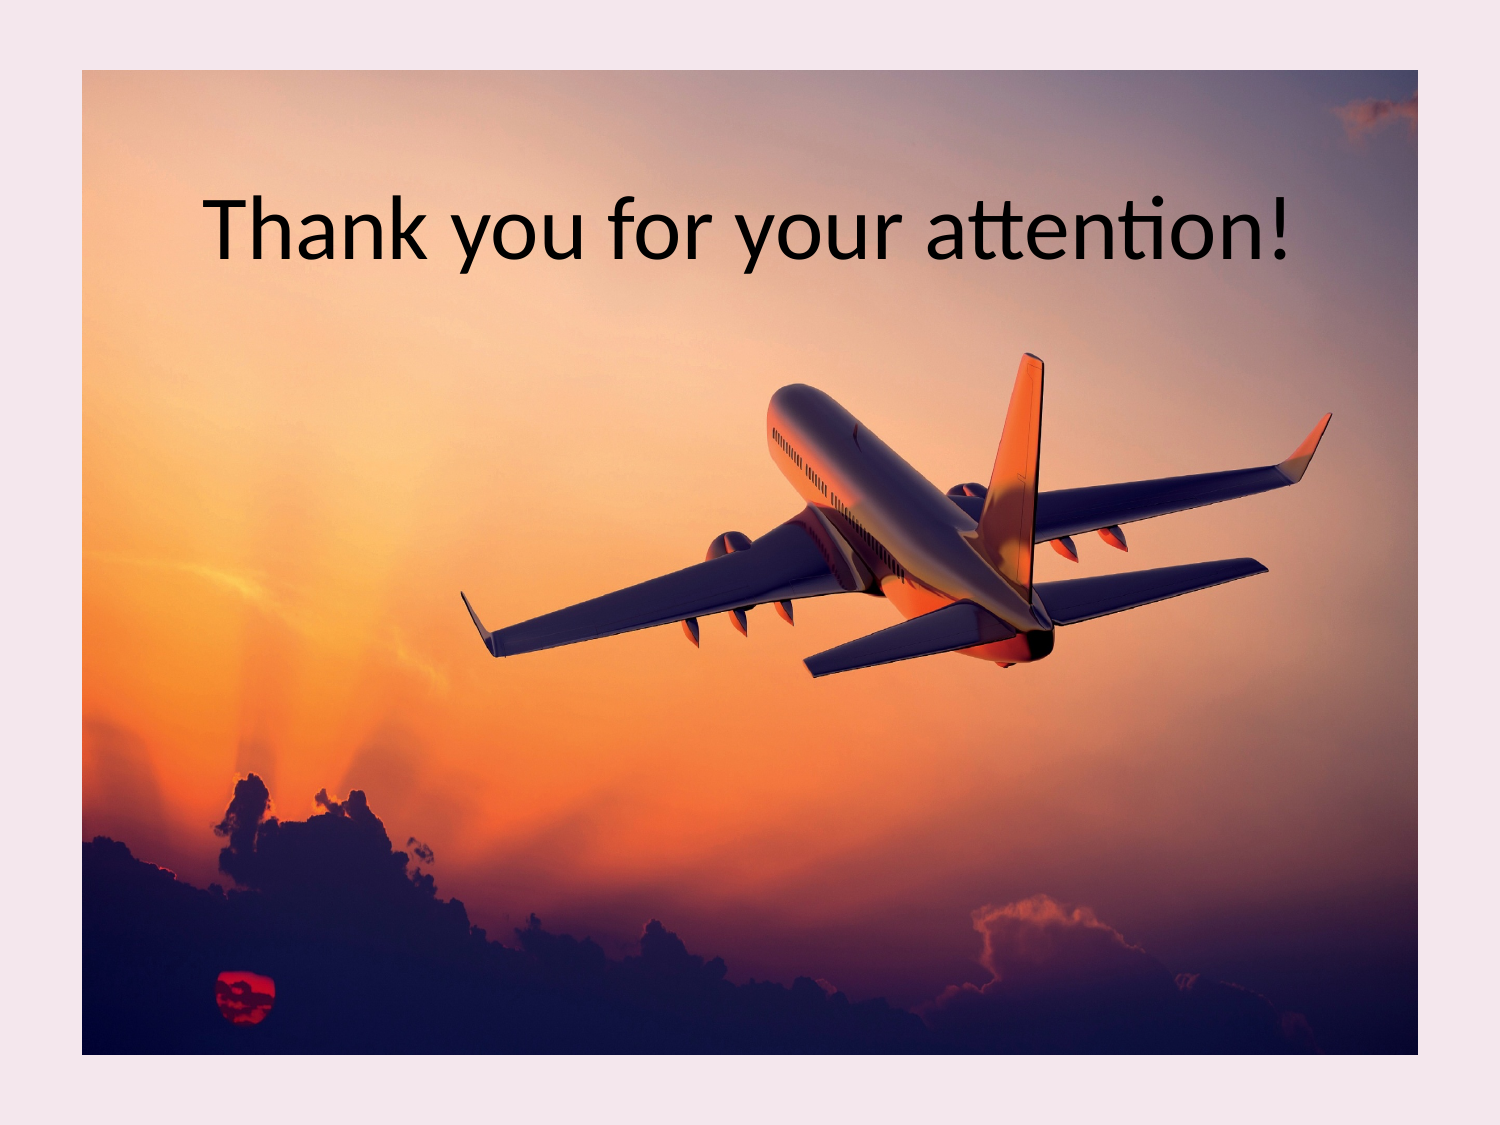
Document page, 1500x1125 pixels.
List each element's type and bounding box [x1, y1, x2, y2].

picture [81, 70, 1419, 1055]
